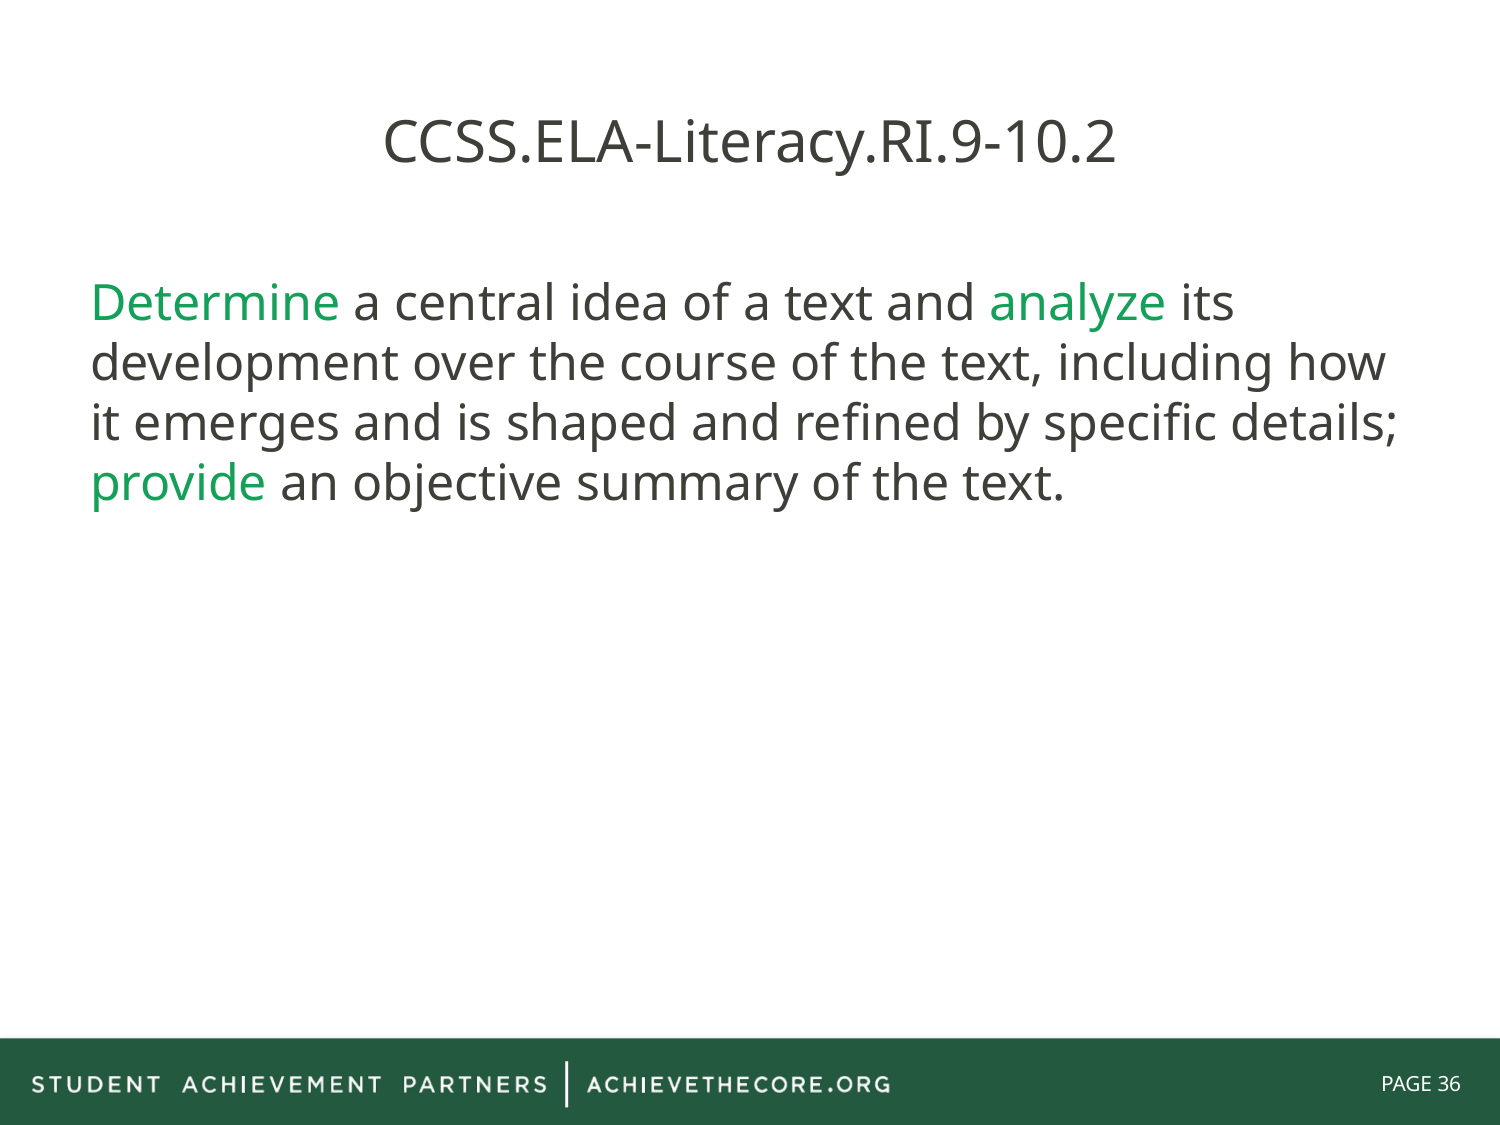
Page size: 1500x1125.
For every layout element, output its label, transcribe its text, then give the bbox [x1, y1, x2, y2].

title CCSS.ELA-Literacy.RI.9-10.2 [75, 45, 1425, 233]
list Determine a central idea of a text and analyze its development over the course of the text, including how it emerges and is shaped and refined by specific details; provide an objective summary of the text. [75, 262, 1425, 1005]
